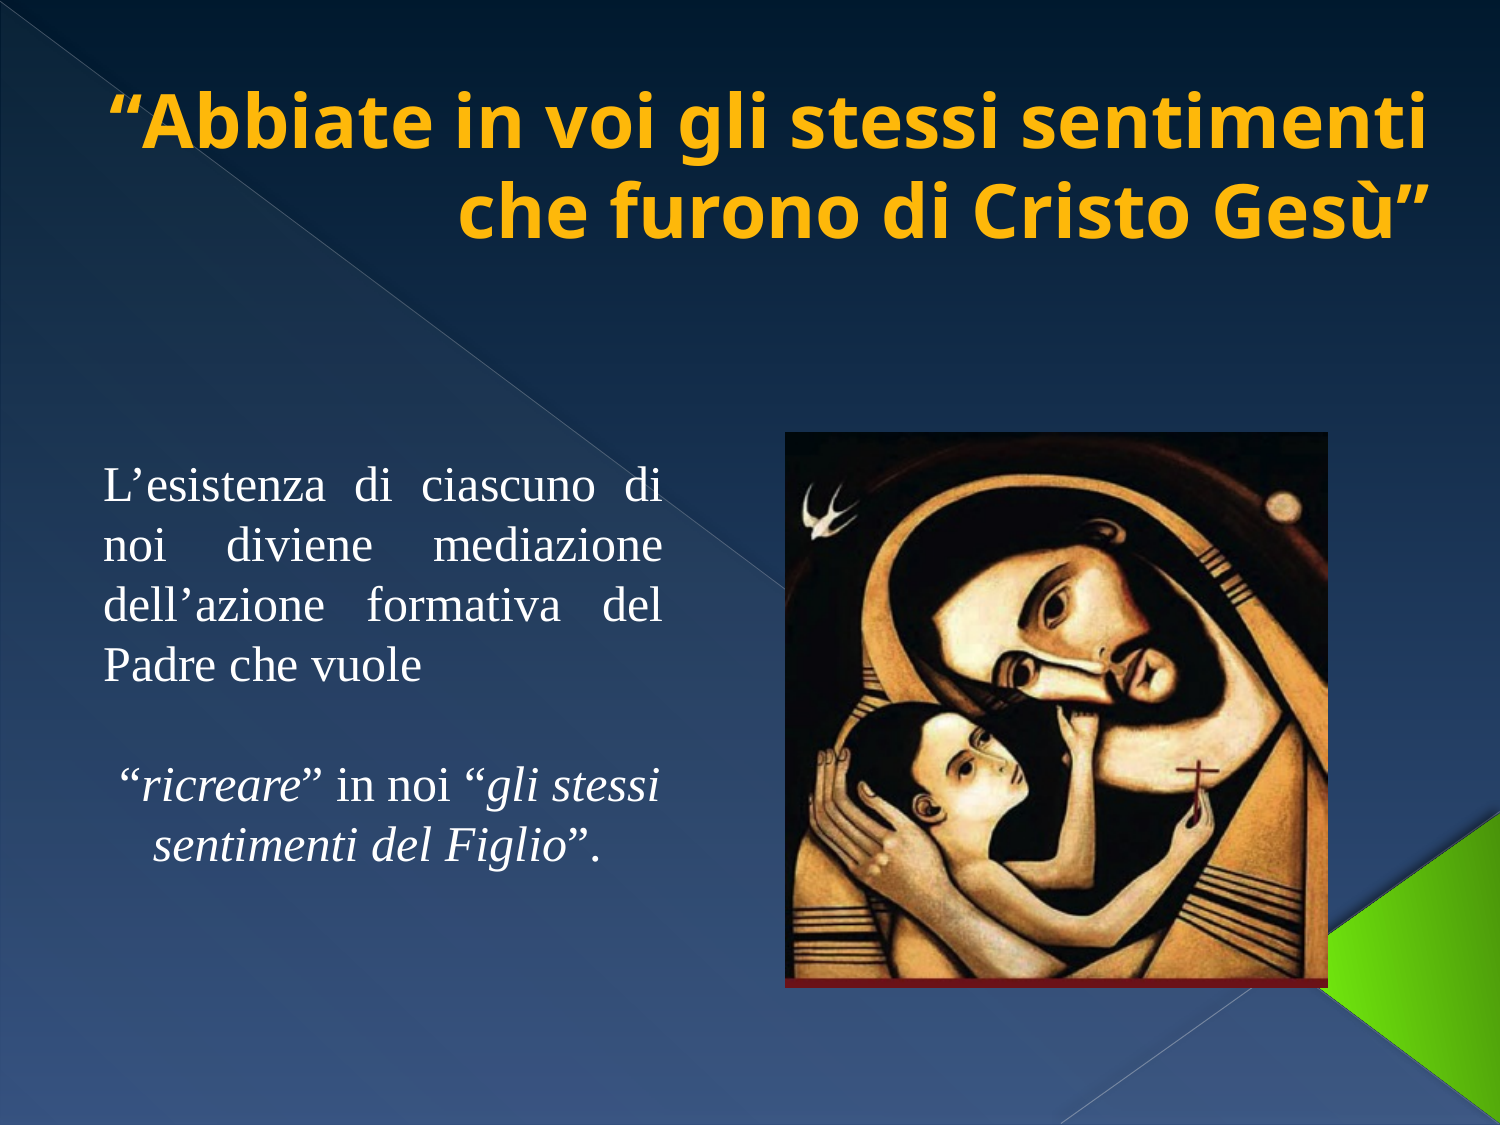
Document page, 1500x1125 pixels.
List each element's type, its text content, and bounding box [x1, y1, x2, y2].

text_box L’esistenza di ciascuno di noi diviene mediazione dell’azione formativa del Padre che vuole “ricreare” in noi “gli stessi sentimenti del Figlio”. [88, 444, 680, 880]
text_box “Abbiate in voi gli stessi sentimenti che furono di Cristo Gesù” [94, 66, 1465, 262]
picture [785, 432, 1328, 988]
